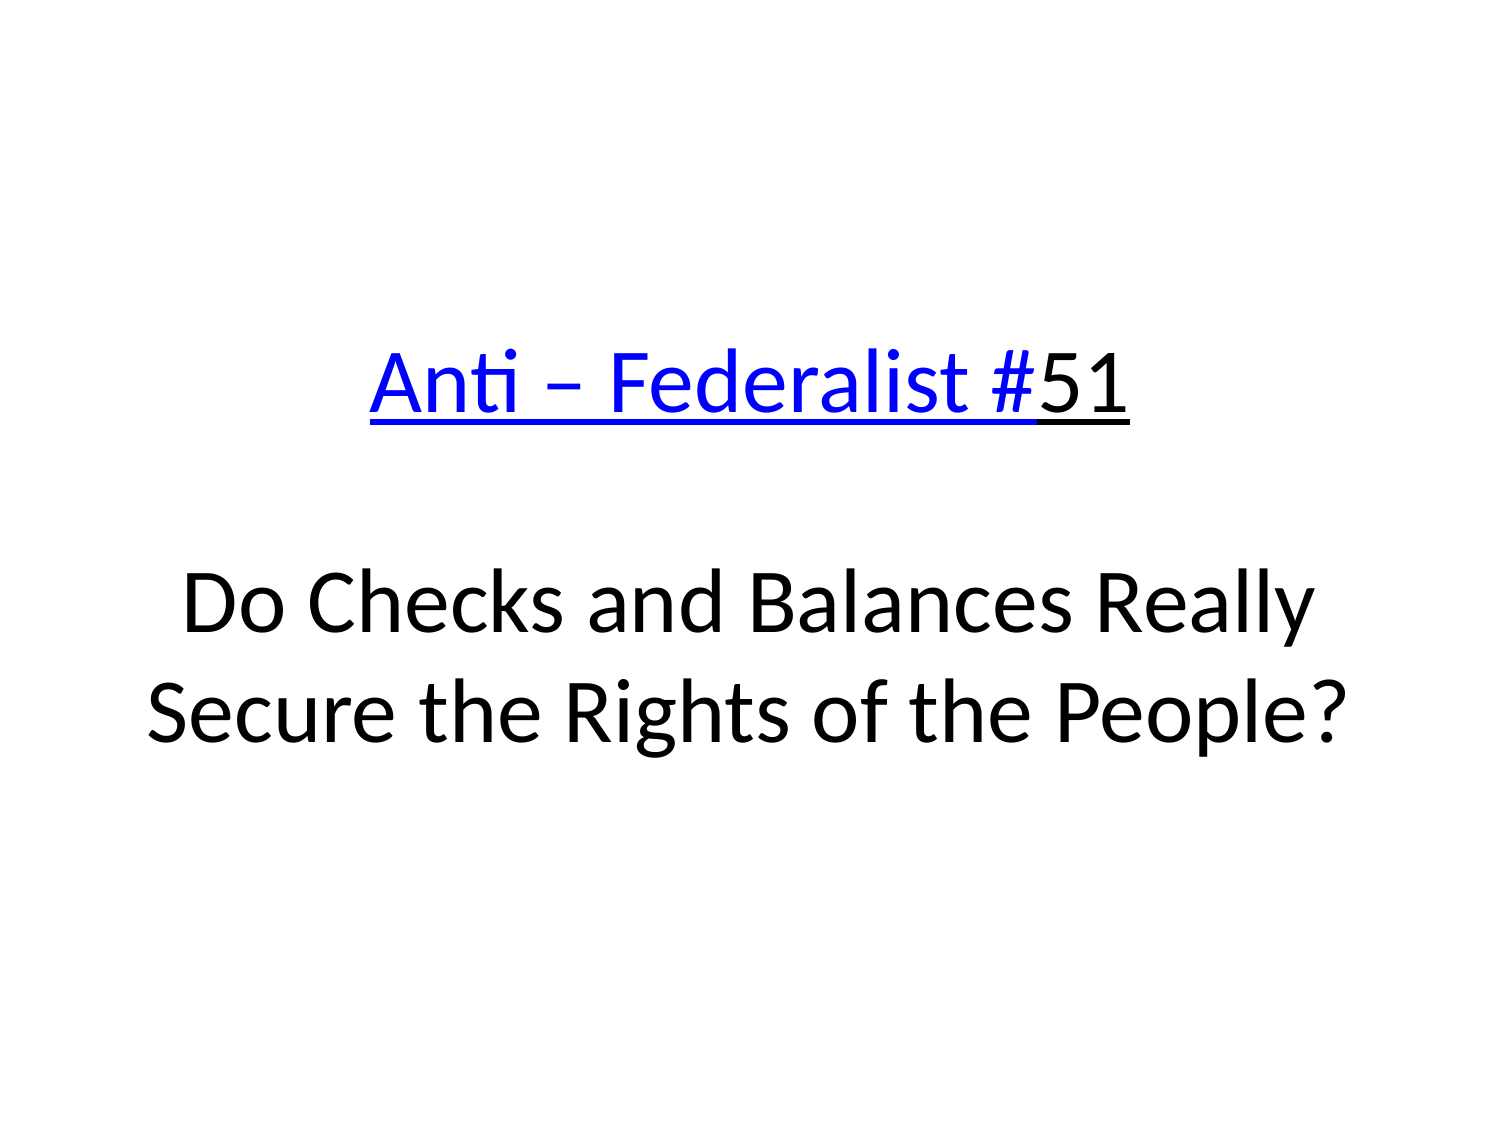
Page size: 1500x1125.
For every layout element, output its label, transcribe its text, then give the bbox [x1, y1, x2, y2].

title Anti – Federalist #51 Do Checks and Balances Really Secure the Rights of the People? [74, 44, 1426, 1038]
